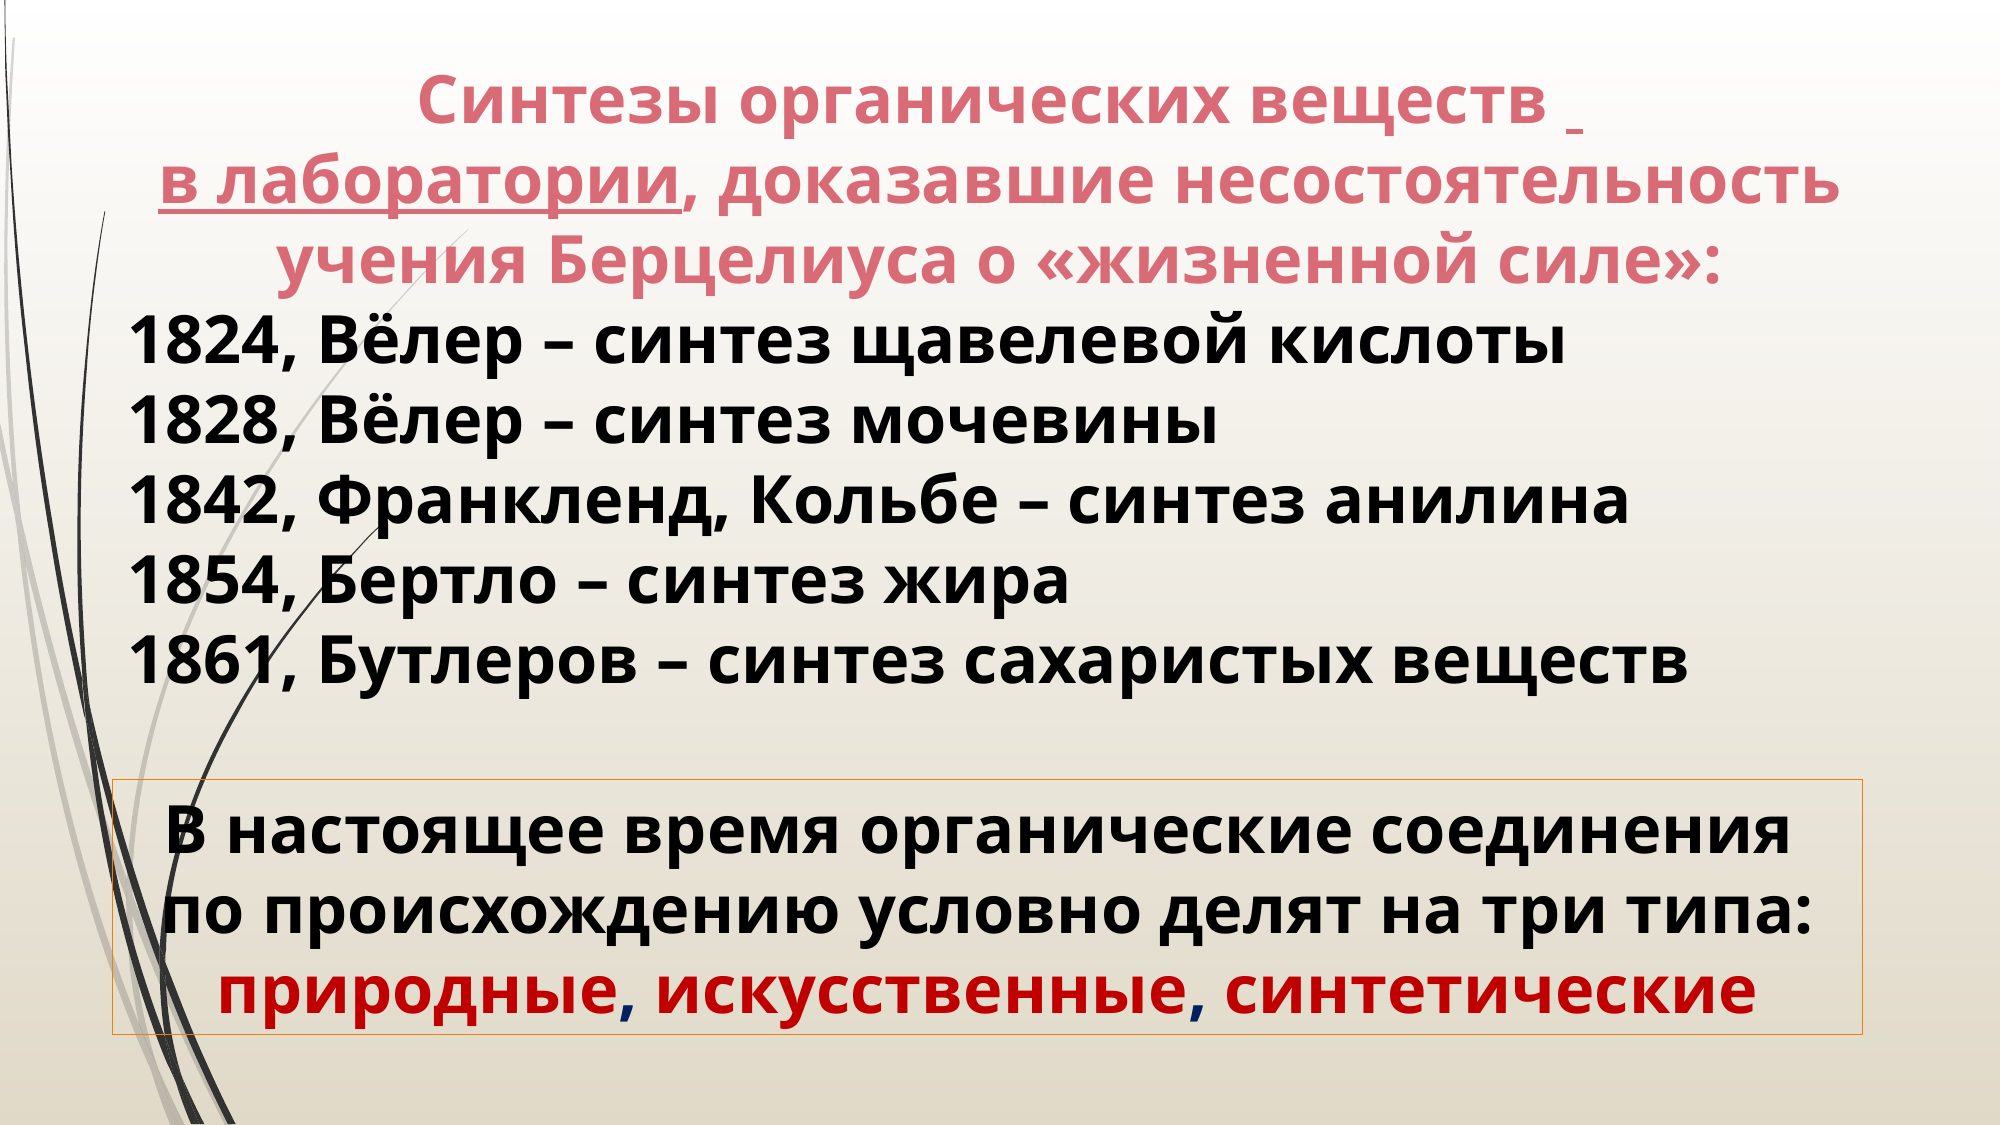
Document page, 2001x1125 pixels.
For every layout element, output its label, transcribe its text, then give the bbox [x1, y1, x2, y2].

text_box В настоящее время органические соединения по происхождению условно делят на три типа: природные, искусственные, синтетические [112, 779, 1863, 1035]
text_box Синтезы органических веществ в лаборатории, доказавшие несостоятельность учения Берцелиуса о «жизненной силе»: 1824, Вёлер – синтез щавелевой кислоты 1828, Вёлер – синтез мочевины 1842, Франкленд, Кольбе – синтез анилина 1854, Бертло – синтез жира 1861, Бутлеров – синтез сахаристых веществ [112, 49, 1888, 705]
